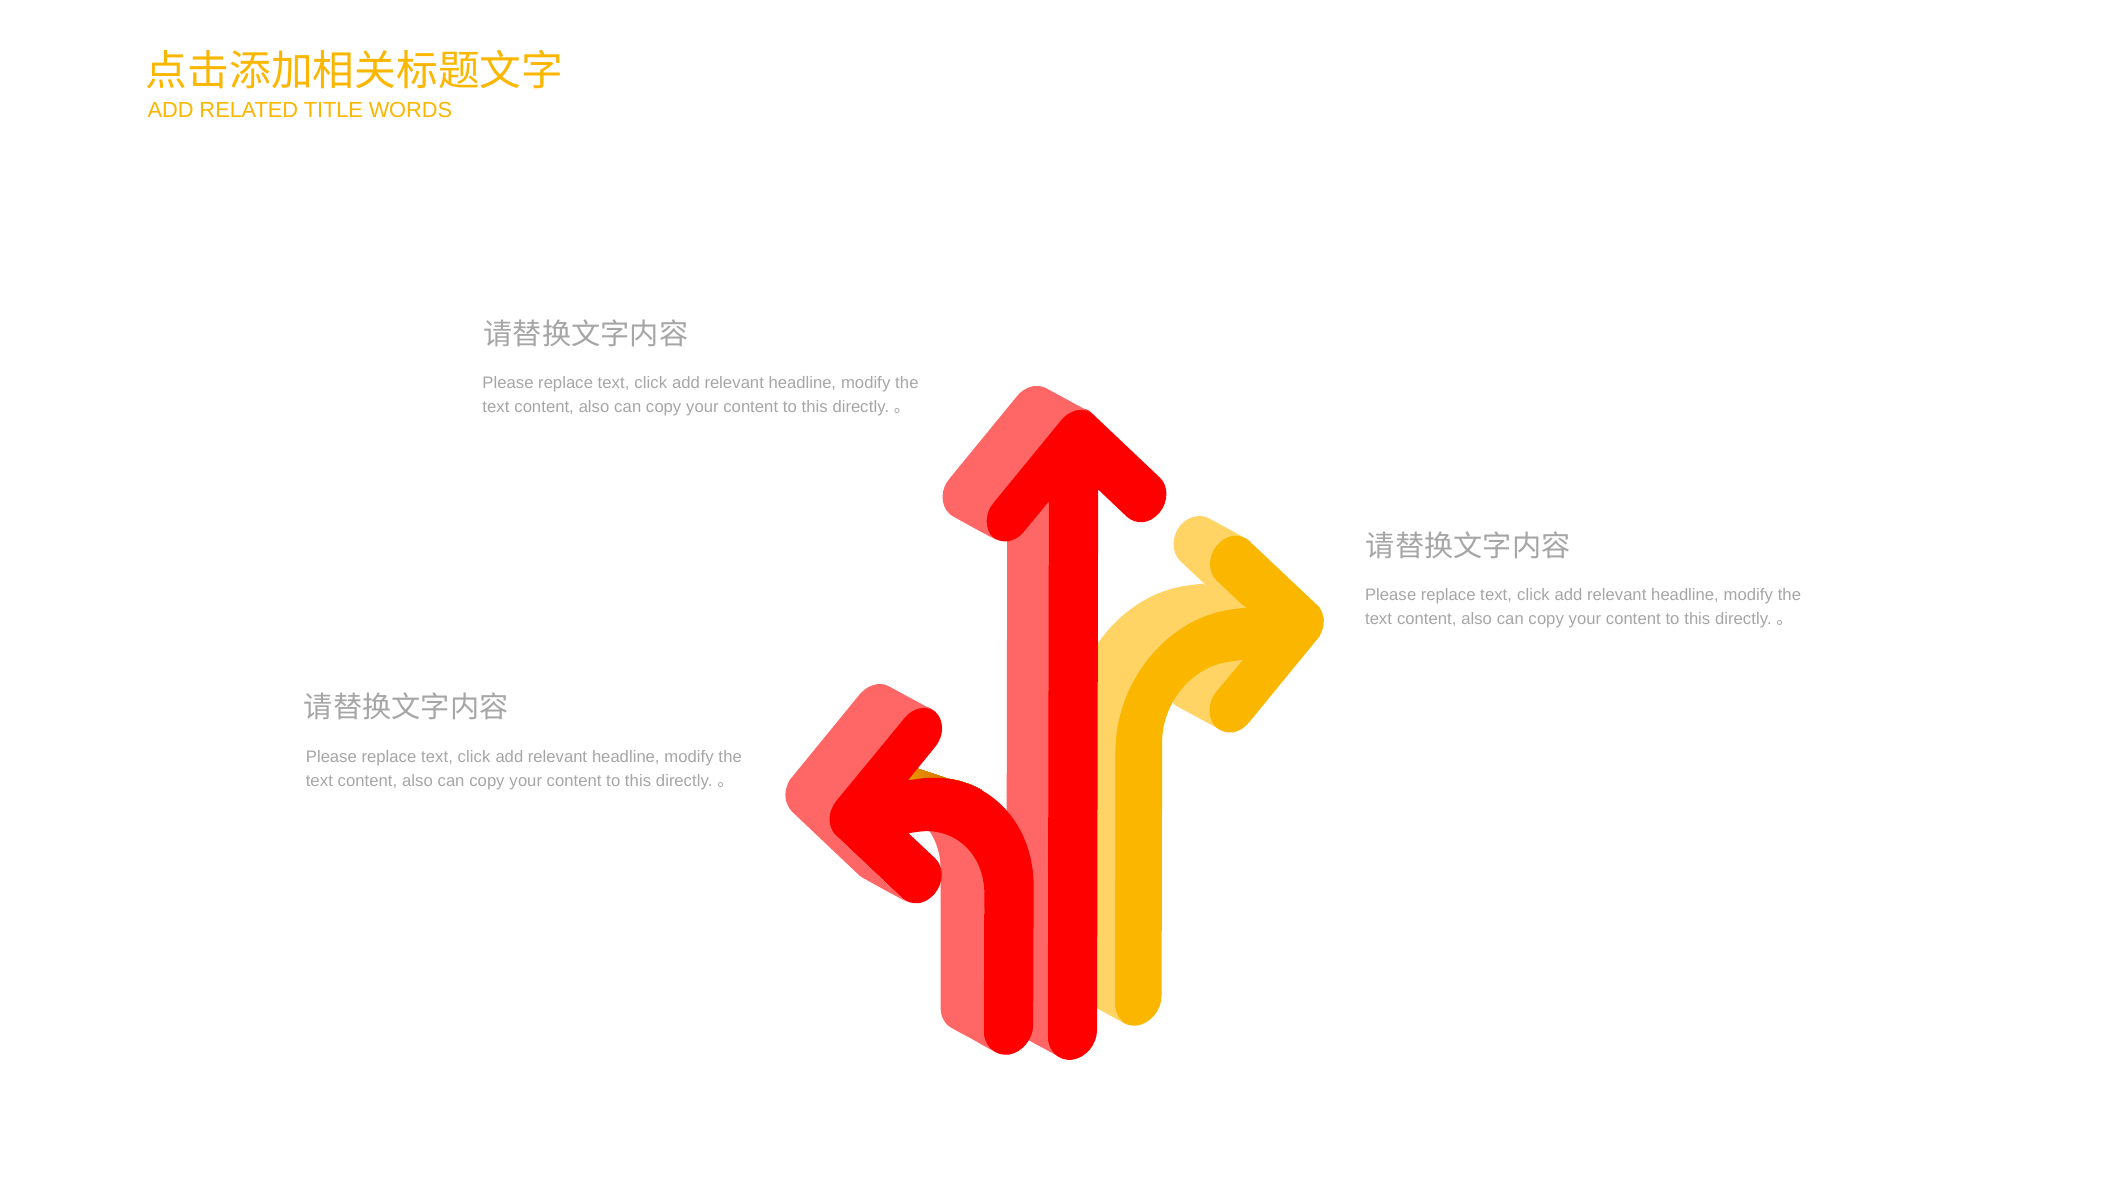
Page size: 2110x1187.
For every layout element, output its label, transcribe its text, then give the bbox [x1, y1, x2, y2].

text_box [1350, 512, 1820, 634]
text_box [288, 674, 761, 796]
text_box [784, 385, 1326, 1062]
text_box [467, 301, 938, 423]
text_box ADD RELATED TITLE WORDS [147, 96, 453, 123]
text_box 点击添加相关标题文字 [145, 43, 564, 95]
